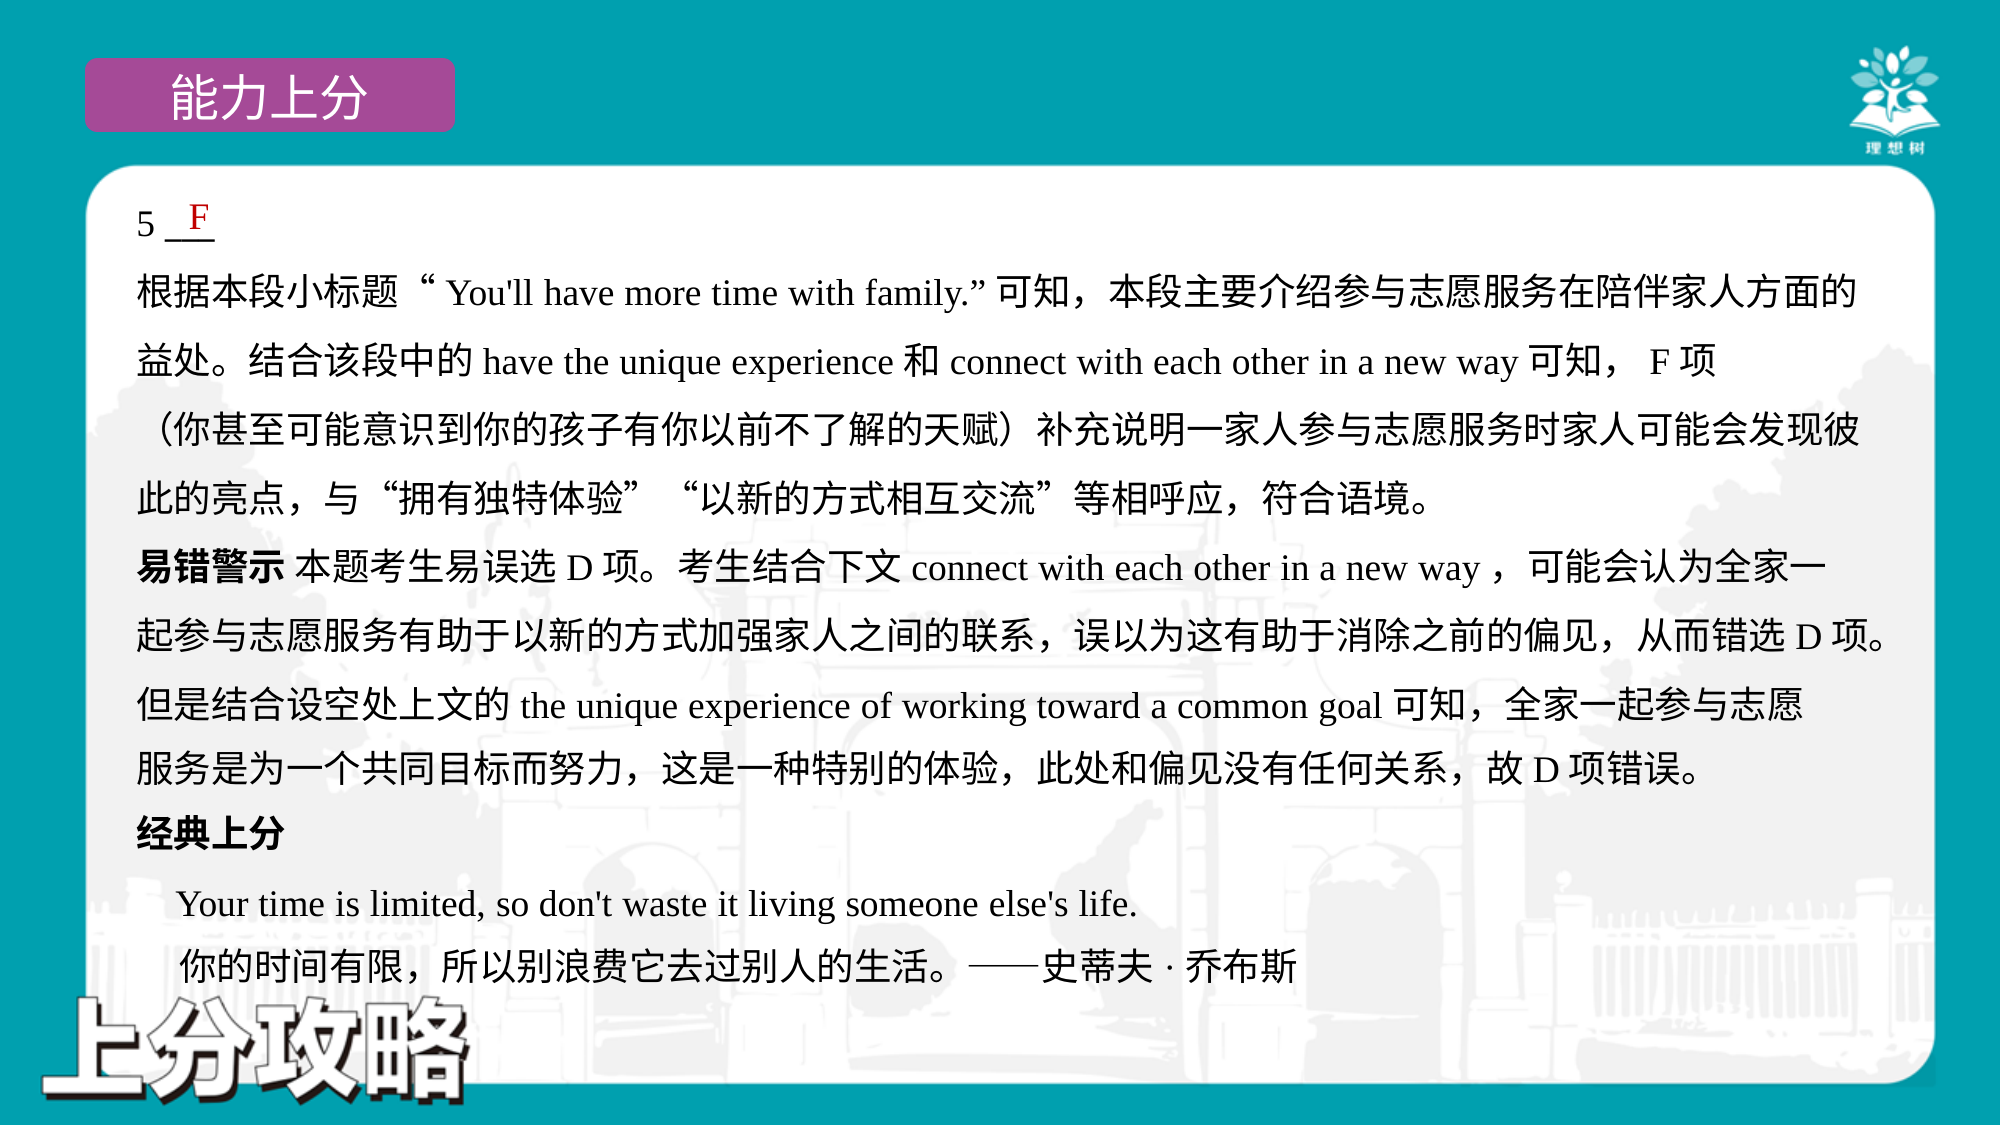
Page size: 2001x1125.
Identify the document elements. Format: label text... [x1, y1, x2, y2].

text_box 5 ___ [136, 176, 1865, 237]
picture [0, 0, 2000, 1125]
text_box 经典上分 Your time is limited, so don't waste it living someone else's life. 你的时间有限，所以别浪费它去过别人的生活。——史蒂夫·乔布斯 [136, 786, 1865, 982]
text_box F [174, 170, 223, 230]
text_box 根据本段小标题“You'll have more time with family.”可知，本段主要介绍参与志愿服务在陪伴家人方面的 益处。结合该段中的have the unique experience和connect with each other in a new way可知，F项 （你甚至可能意识到你的孩子有你以前不了解的天赋）补充说明一家人参与志愿服务时家人可能会发现彼 此的亮点，与“拥有独特体验”“以新的方式相互交流”等相呼应，符合语境。 易错警示 本题考生易误选D项。考生结合下文connect with each other in a new way，可能会认为全家一 起参与志愿服务有助于以新的方式加强家人之间的联系，误以为这有助于消除之前的偏见，从而错选D项。 但是结合设空处上文的the unique experience of working toward a common goal可知，全家一起参与志愿 服务是为一个共同目标而努力，这是一种特别的体验，此处和偏见没有任何关系，故D项错误。 [136, 244, 1865, 784]
